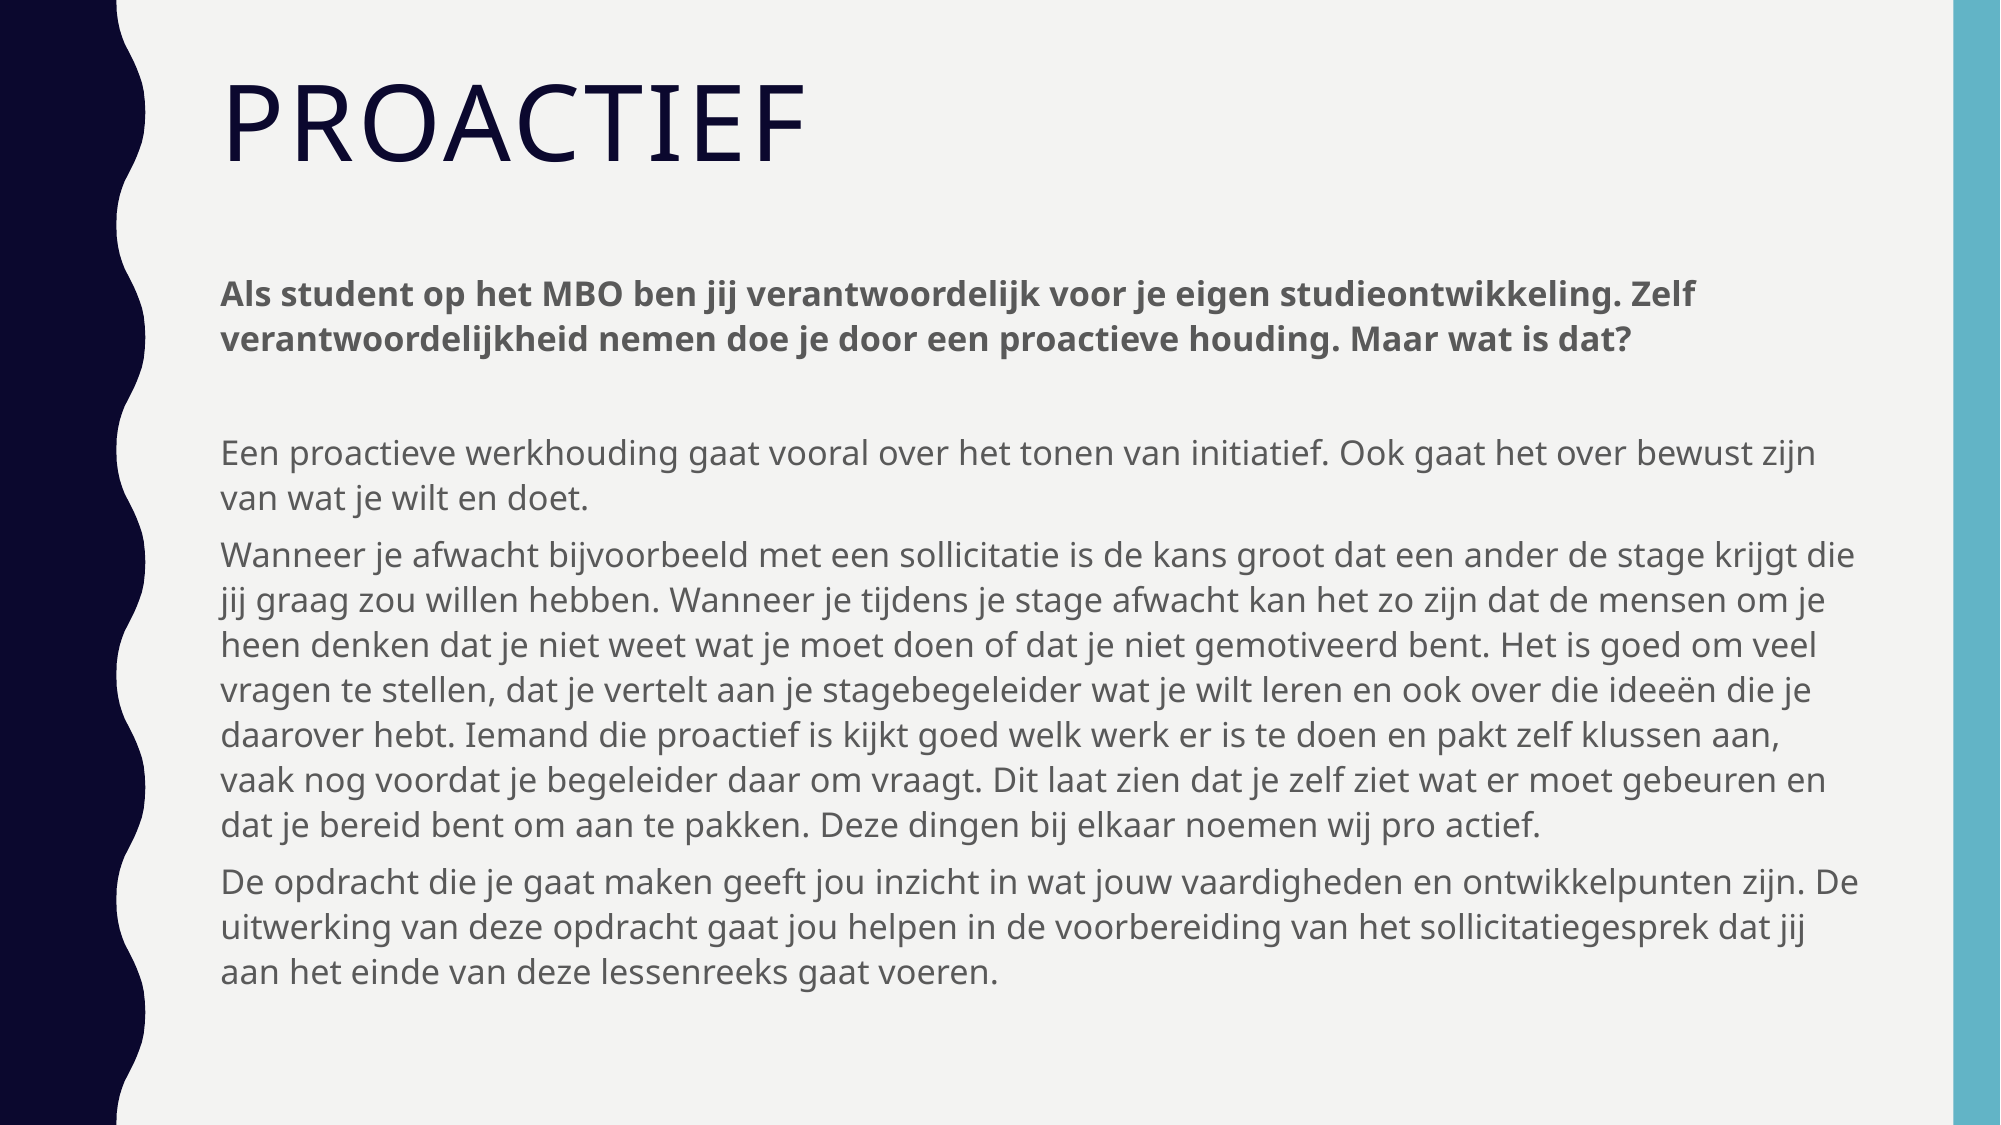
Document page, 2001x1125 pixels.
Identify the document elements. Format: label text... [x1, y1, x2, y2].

list Als student op het MBO ben jij verantwoordelijk voor je eigen studieontwikkeling. Zelf verantwoordelijkheid nemen doe je door een proactieve houding. Maar wat is dat? Een proactieve werkhouding gaat vooral over het tonen van initiatief. Ook gaat het over bewust zijn van wat je wilt en doet. Wanneer je afwacht bijvoorbeeld met een sollicitatie is de kans groot dat een ander de stage krijgt die jij graag zou willen hebben. Wanneer je tijdens je stage afwacht kan het zo zijn dat de mensen om je heen denken dat je niet weet wat je moet doen of dat je niet gemotiveerd bent. Het is goed om veel vragen te stellen, dat je vertelt aan je stagebegeleider wat je wilt leren en ook over die ideeën die je daarover hebt. Iemand die proactief is kijkt goed welk werk er is te doen en pakt zelf klussen aan, vaak nog voordat je begeleider daar om vraagt. Dit laat zien dat je zelf ziet wat er moet gebeuren en dat je bereid bent om aan te pakken. Deze dingen bij elkaar noemen wij pro actief. De opdracht die je gaat maken geeft jou inzicht in wat jouw vaardigheden en ontwikkelpunten zijn. De uitwerking van deze opdracht gaat jou helpen in de voorbereiding van het sollicitatiegesprek dat jij aan het einde van deze lessenreeks gaat voeren. [205, 260, 1875, 1014]
title Proactief [205, 62, 1875, 260]
